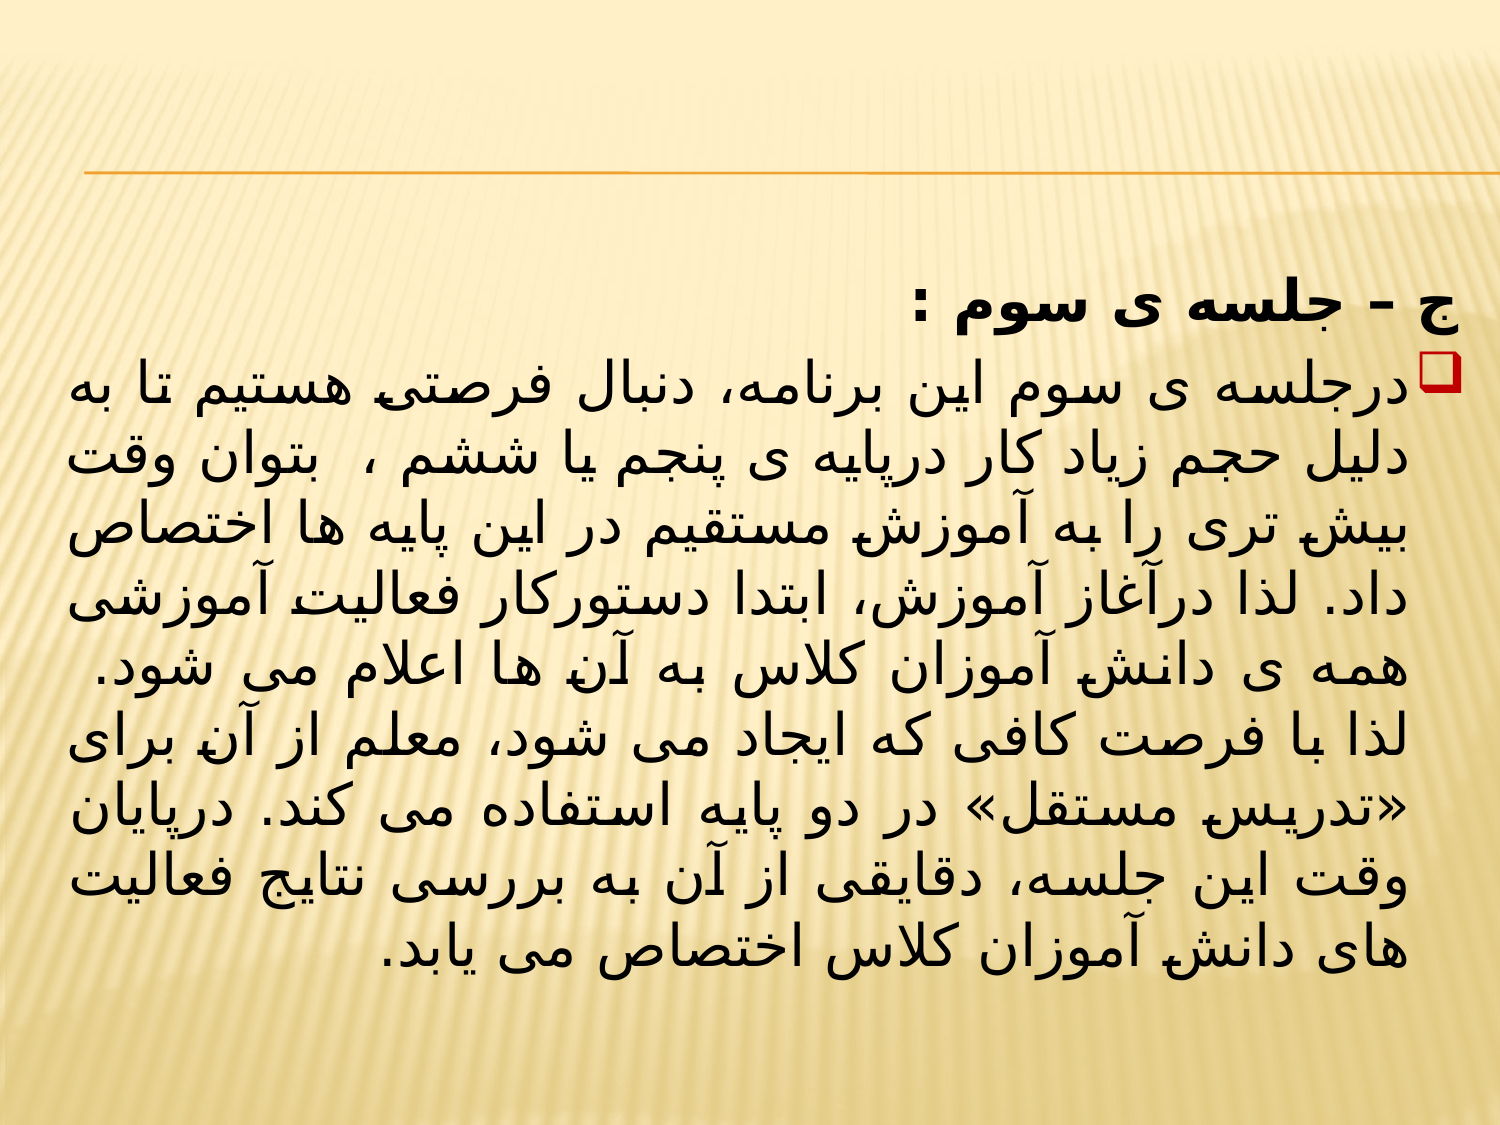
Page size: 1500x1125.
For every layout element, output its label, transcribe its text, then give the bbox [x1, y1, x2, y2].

list ج – جلسه ی سوم : درجلسه ی سوم این برنامه، دنبال فرصتی هستیم تا به دلیل حجم زیاد کار درپایه ی پنجم یا ششم ، بتوان وقت بیش تری را به آموزش مستقیم در این پایه ها اختصاص داد. لذا درآغاز آموزش، ابتدا دستورکار فعالیت آموزشی همه ی دانش آموزان کلاس به آن ها اعلام می شود. لذا با فرصت کافی که ایجاد می شود، معلم از آن برای «تدریس مستقل» در دو پایه استفاده می کند. درپایان وقت این جلسه، دقایقی از آن به بررسی نتایج فعالیت های دانش آموزان کلاس اختصاص می یابد. [50, 254, 1475, 998]
